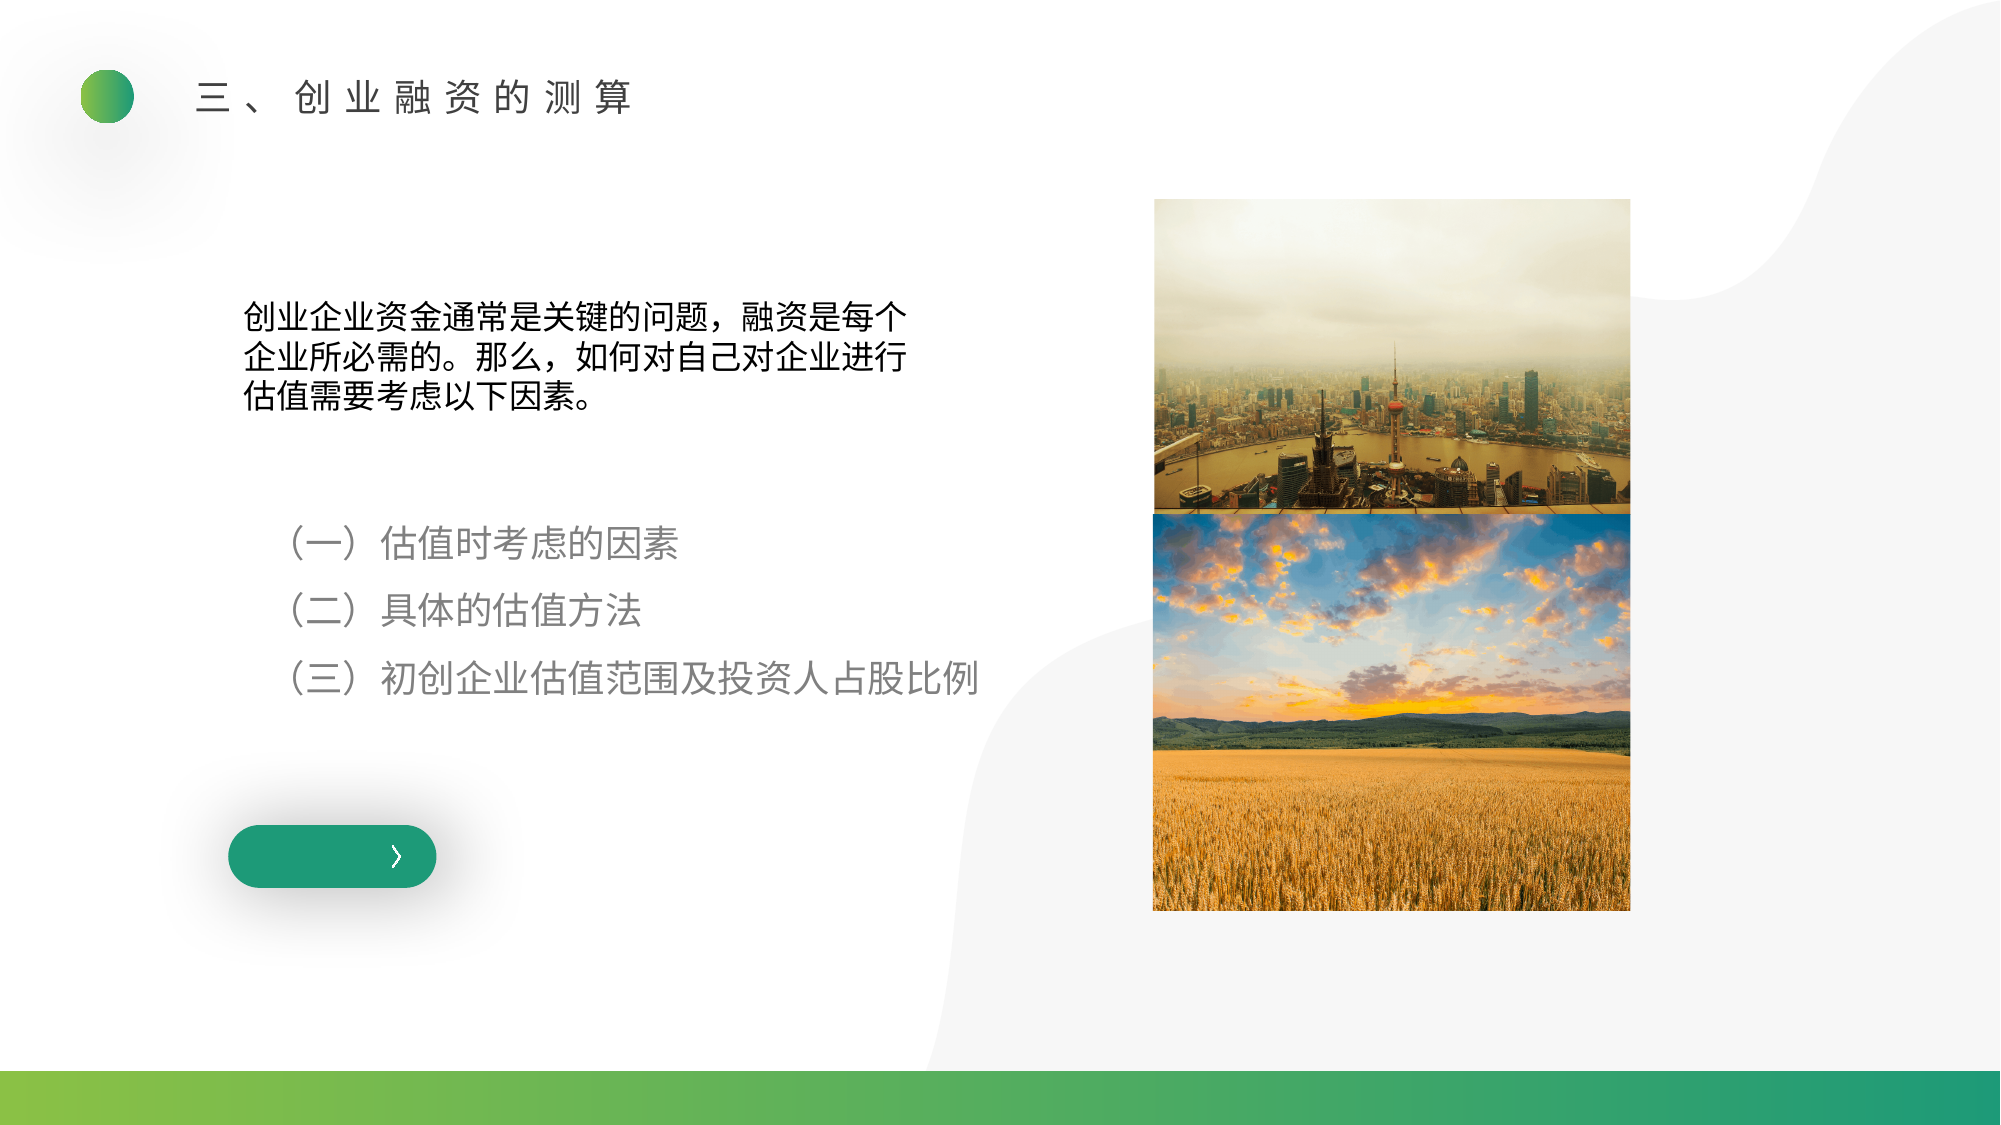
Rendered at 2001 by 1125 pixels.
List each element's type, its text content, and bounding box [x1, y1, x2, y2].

text_box [1152, 514, 1631, 911]
text_box [1154, 199, 1631, 514]
text_box 三、创业融资的测算 [179, 66, 867, 127]
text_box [228, 824, 437, 888]
text_box （一）估值时考虑的因素 （二）具体的估值方法 （三）初创企业估值范围及投资人占股比例 [252, 489, 1025, 708]
text_box 创业企业资金通常是关键的问题，融资是每个企业所必需的。那么，如何对自己对企业进行估值需要考虑以下因素。 [228, 288, 931, 423]
